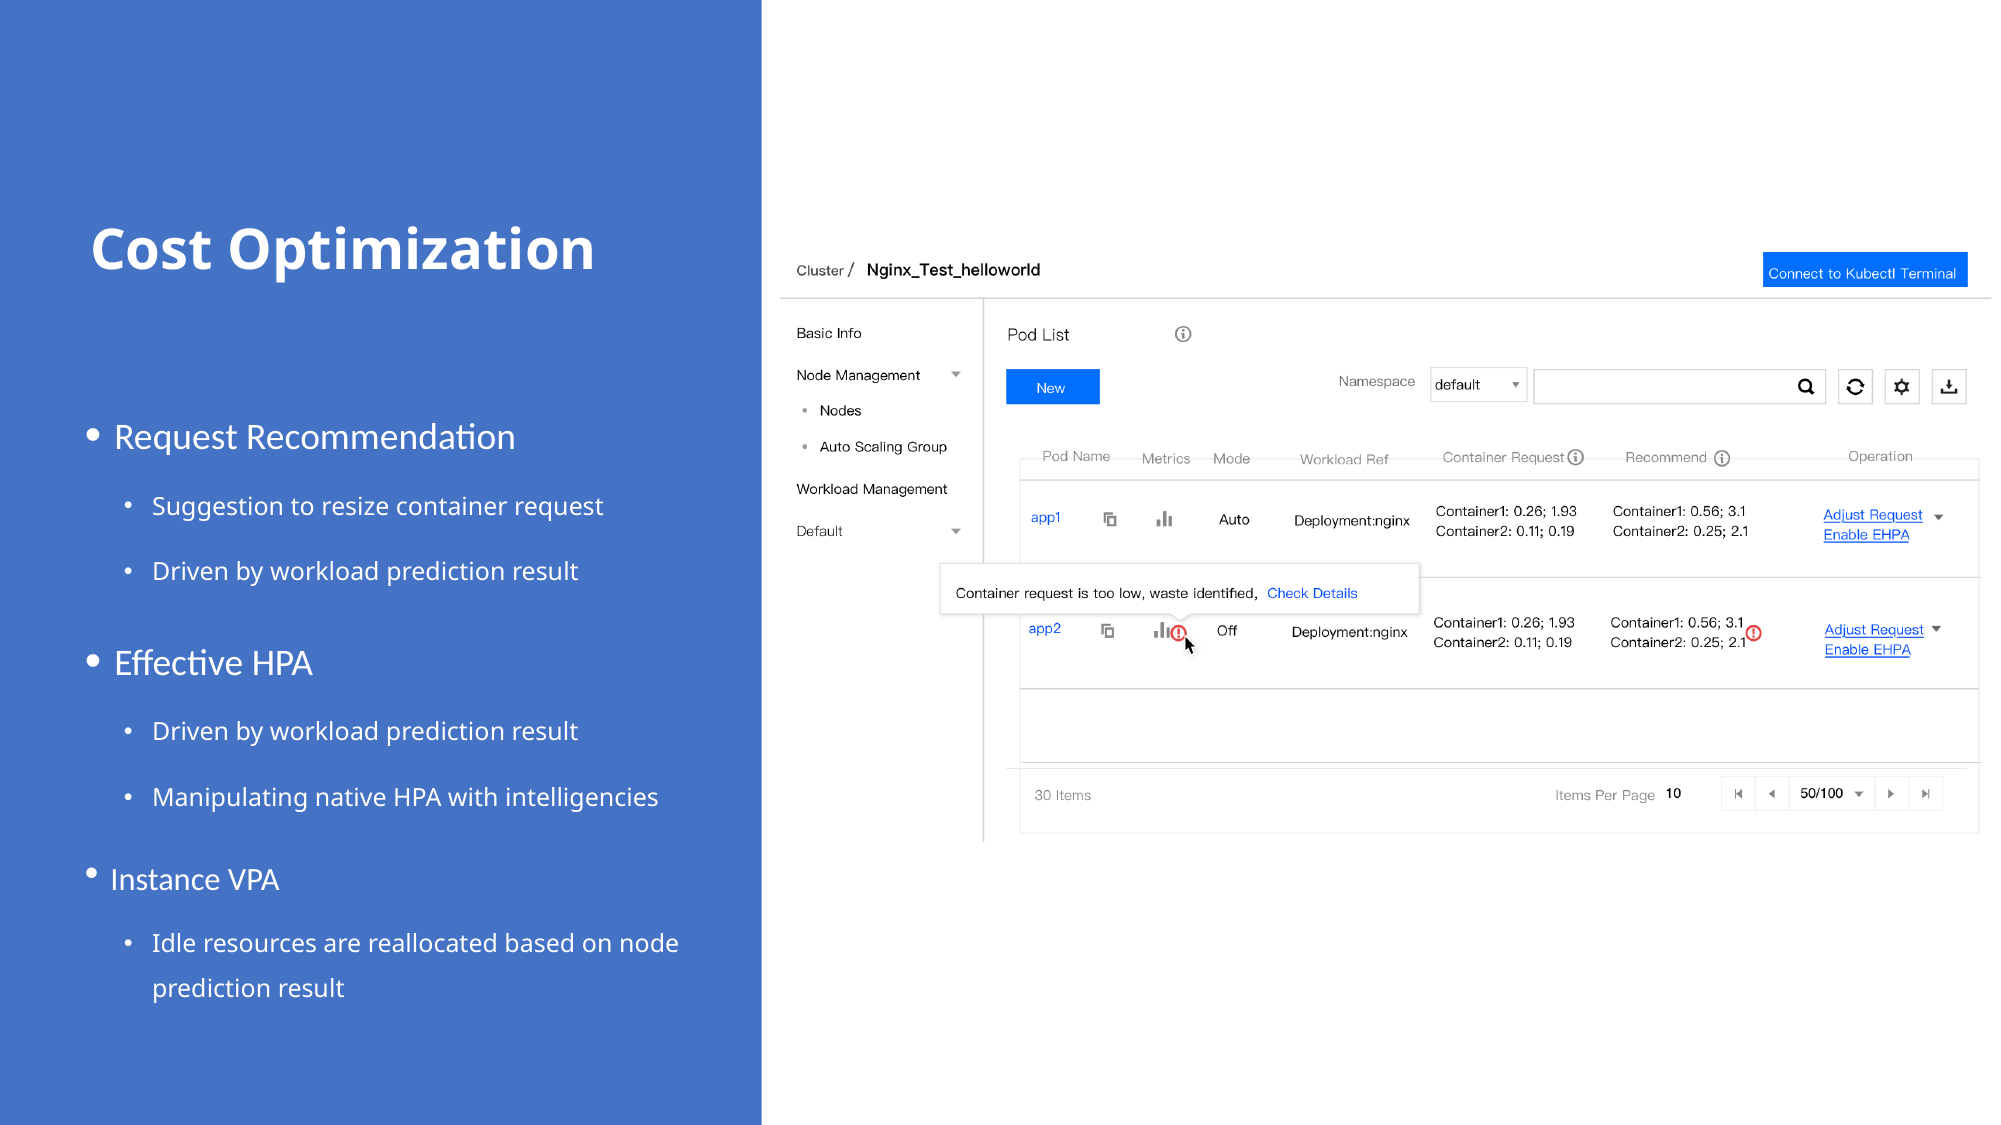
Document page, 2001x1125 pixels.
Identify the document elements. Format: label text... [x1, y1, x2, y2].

list Cost Optimization [75, 213, 647, 340]
picture [780, 247, 1993, 842]
list Suggestion to resize container request Driven by workload prediction result [109, 467, 700, 594]
text_box Instance VPA [69, 831, 380, 905]
list Effective HPA [70, 607, 380, 682]
text_box Idle resources are reallocated based on node prediction result [109, 905, 700, 1031]
list Request Recommendation [70, 381, 536, 456]
list Driven by workload prediction result Manipulating native HPA with intelligencies [109, 693, 700, 820]
